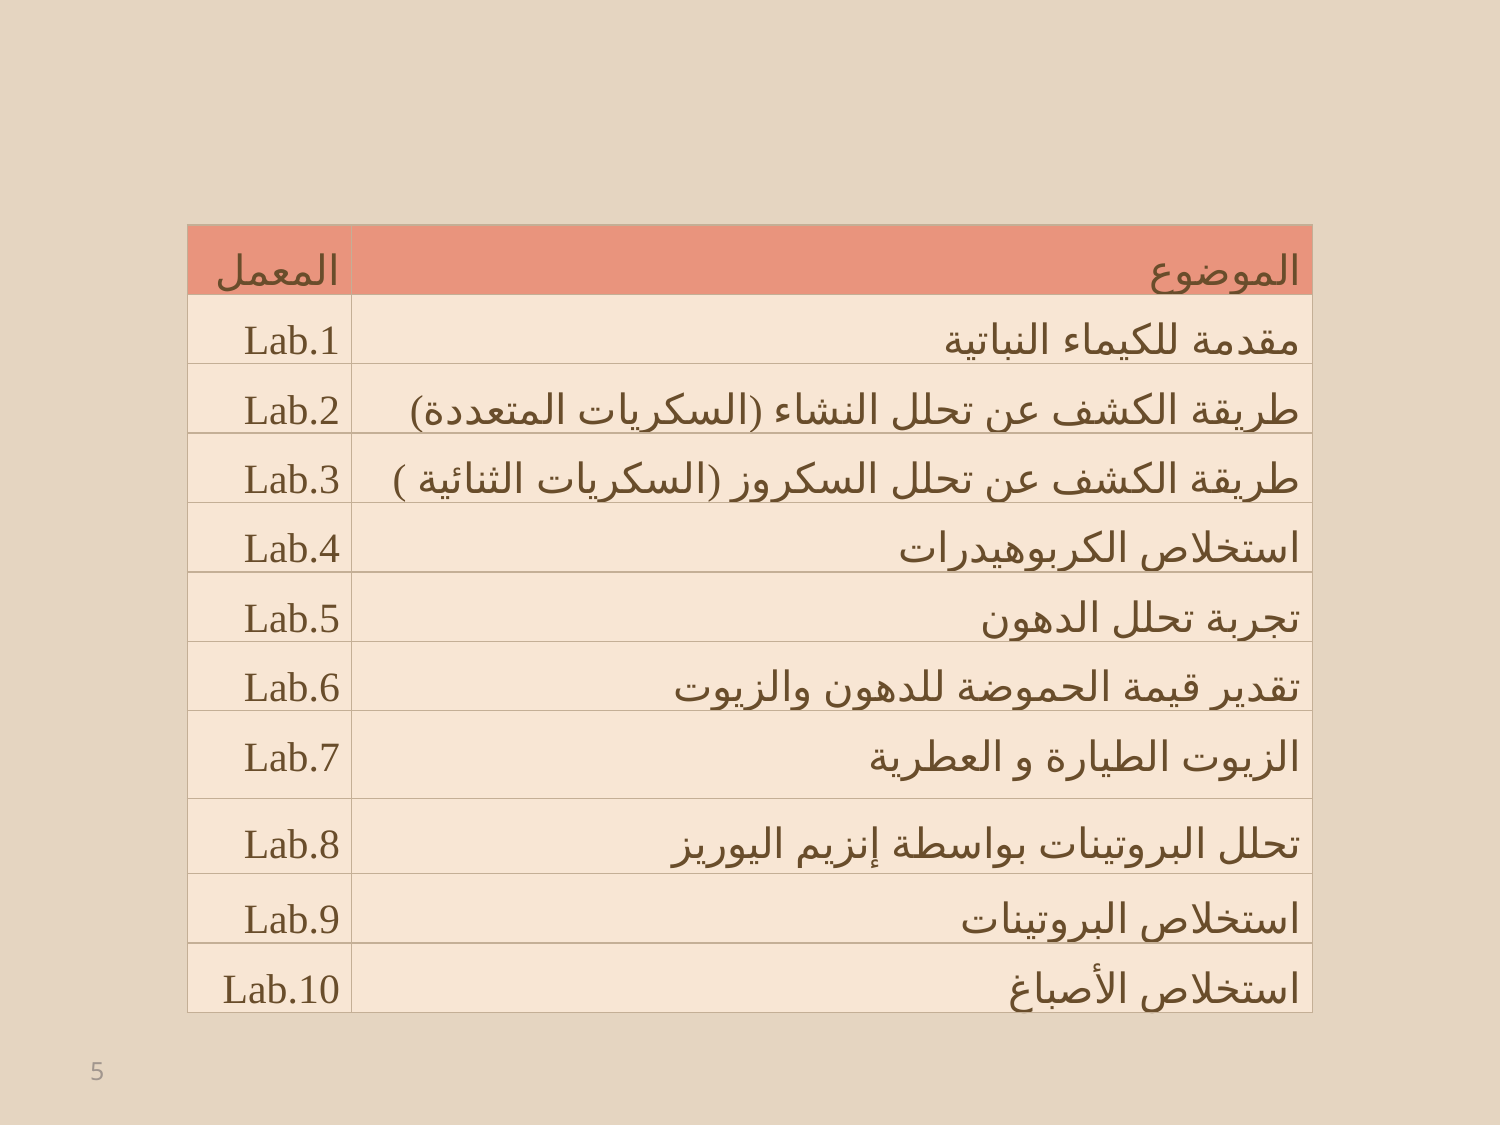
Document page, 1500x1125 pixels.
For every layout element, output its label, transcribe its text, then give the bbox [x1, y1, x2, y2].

table_cell Lab.3 [188, 434, 351, 502]
table_cell Lab.2 [188, 364, 351, 432]
table_cell طريقة الكشف عن تحلل النشاء (السكريات المتعددة) [352, 364, 1312, 432]
table_cell استخلاص الكربوهيدرات [352, 503, 1312, 571]
table_cell استخلاص الأصباغ [352, 944, 1312, 1012]
table_cell تحلل البروتينات بواسطة إنزيم اليوريز [352, 799, 1312, 873]
table_cell Lab.4 [188, 503, 351, 571]
table_cell طريقة الكشف عن تحلل السكروز (السكريات الثنائية ) [352, 434, 1312, 502]
table_cell Lab.6 [188, 642, 351, 710]
table_header الموضوع [352, 226, 1312, 294]
table_cell مقدمة للكيماء النباتية [352, 295, 1312, 363]
table_cell تقدير قيمة الحموضة للدهون والزيوت [352, 642, 1312, 710]
table_cell Lab.8 [188, 799, 351, 873]
table_cell الزيوت الطيارة و العطرية [352, 711, 1312, 798]
table_header المعمل [188, 226, 351, 294]
slide_number 5 [75, 1042, 425, 1103]
table_cell Lab.5 [188, 573, 351, 641]
table_cell Lab.9 [188, 874, 351, 942]
table_cell Lab.1 [188, 295, 351, 363]
table_cell Lab.7 [188, 711, 351, 798]
table_cell Lab.10 [188, 944, 351, 1012]
table_cell تجربة تحلل الدهون [352, 573, 1312, 641]
table_cell استخلاص البروتينات [352, 874, 1312, 942]
